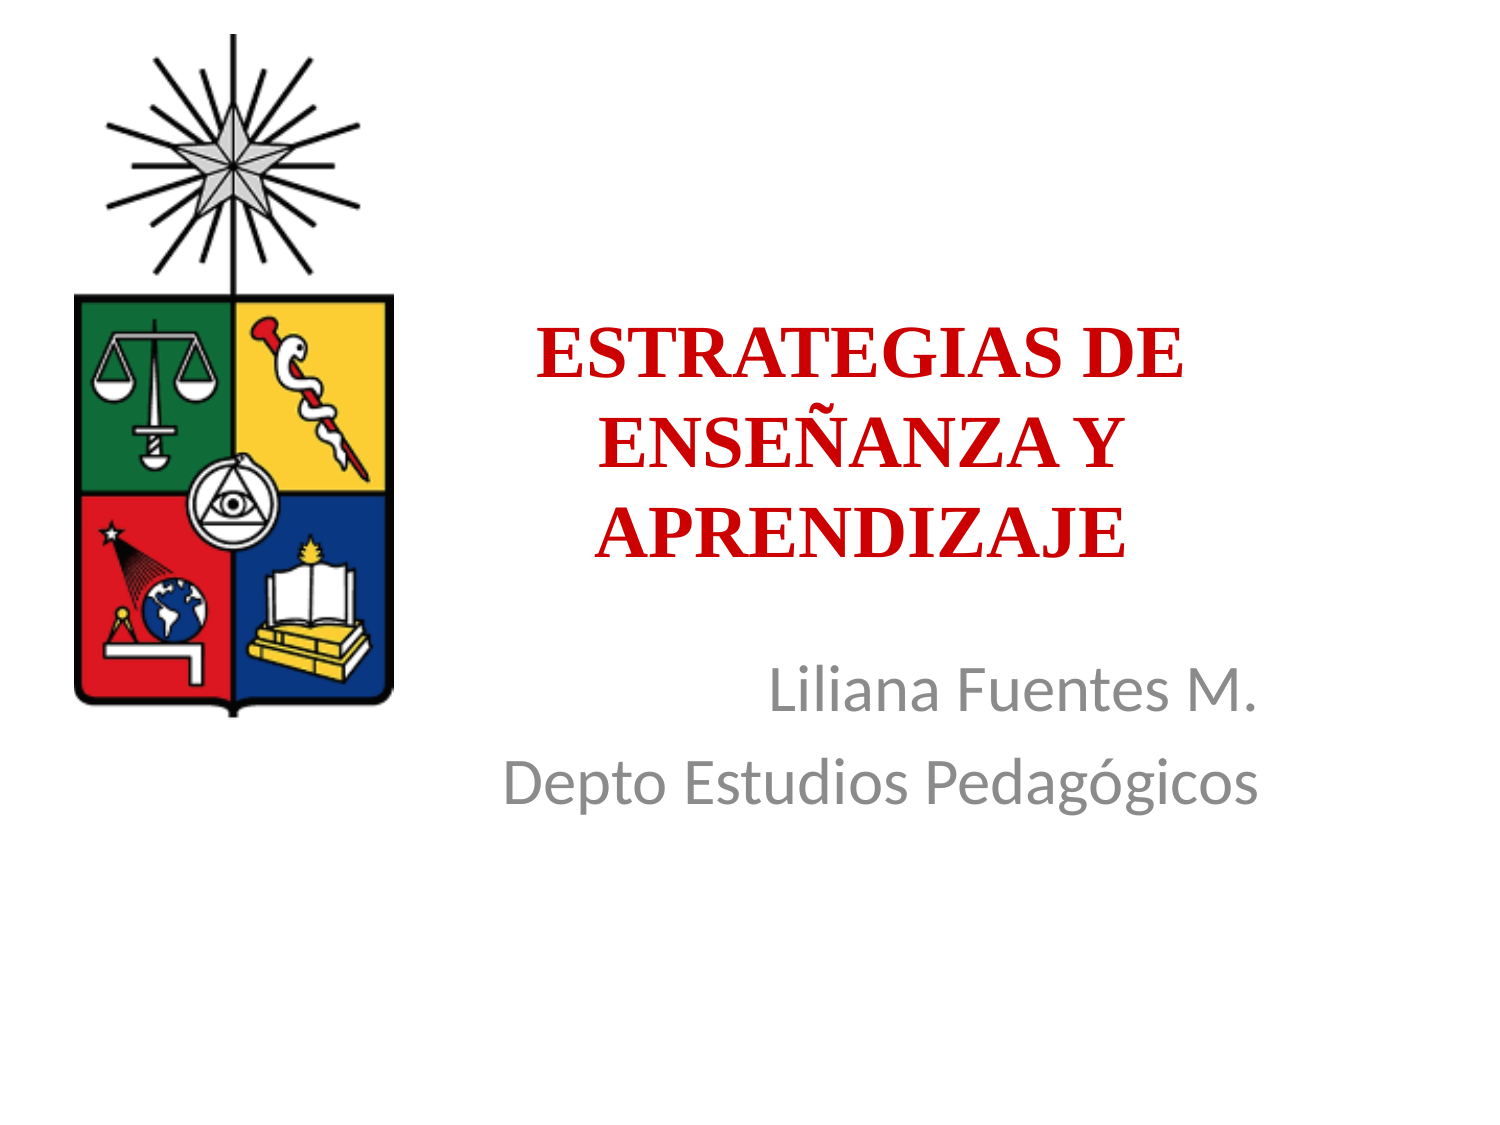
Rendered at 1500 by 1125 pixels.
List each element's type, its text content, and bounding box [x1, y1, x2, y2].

subtitle Liliana Fuentes M. Depto Estudios Pedagógicos [225, 637, 1275, 925]
title ESTRATEGIAS DE ENSEÑANZA Y APRENDIZAJE [399, 262, 1405, 613]
picture [74, 33, 394, 720]
